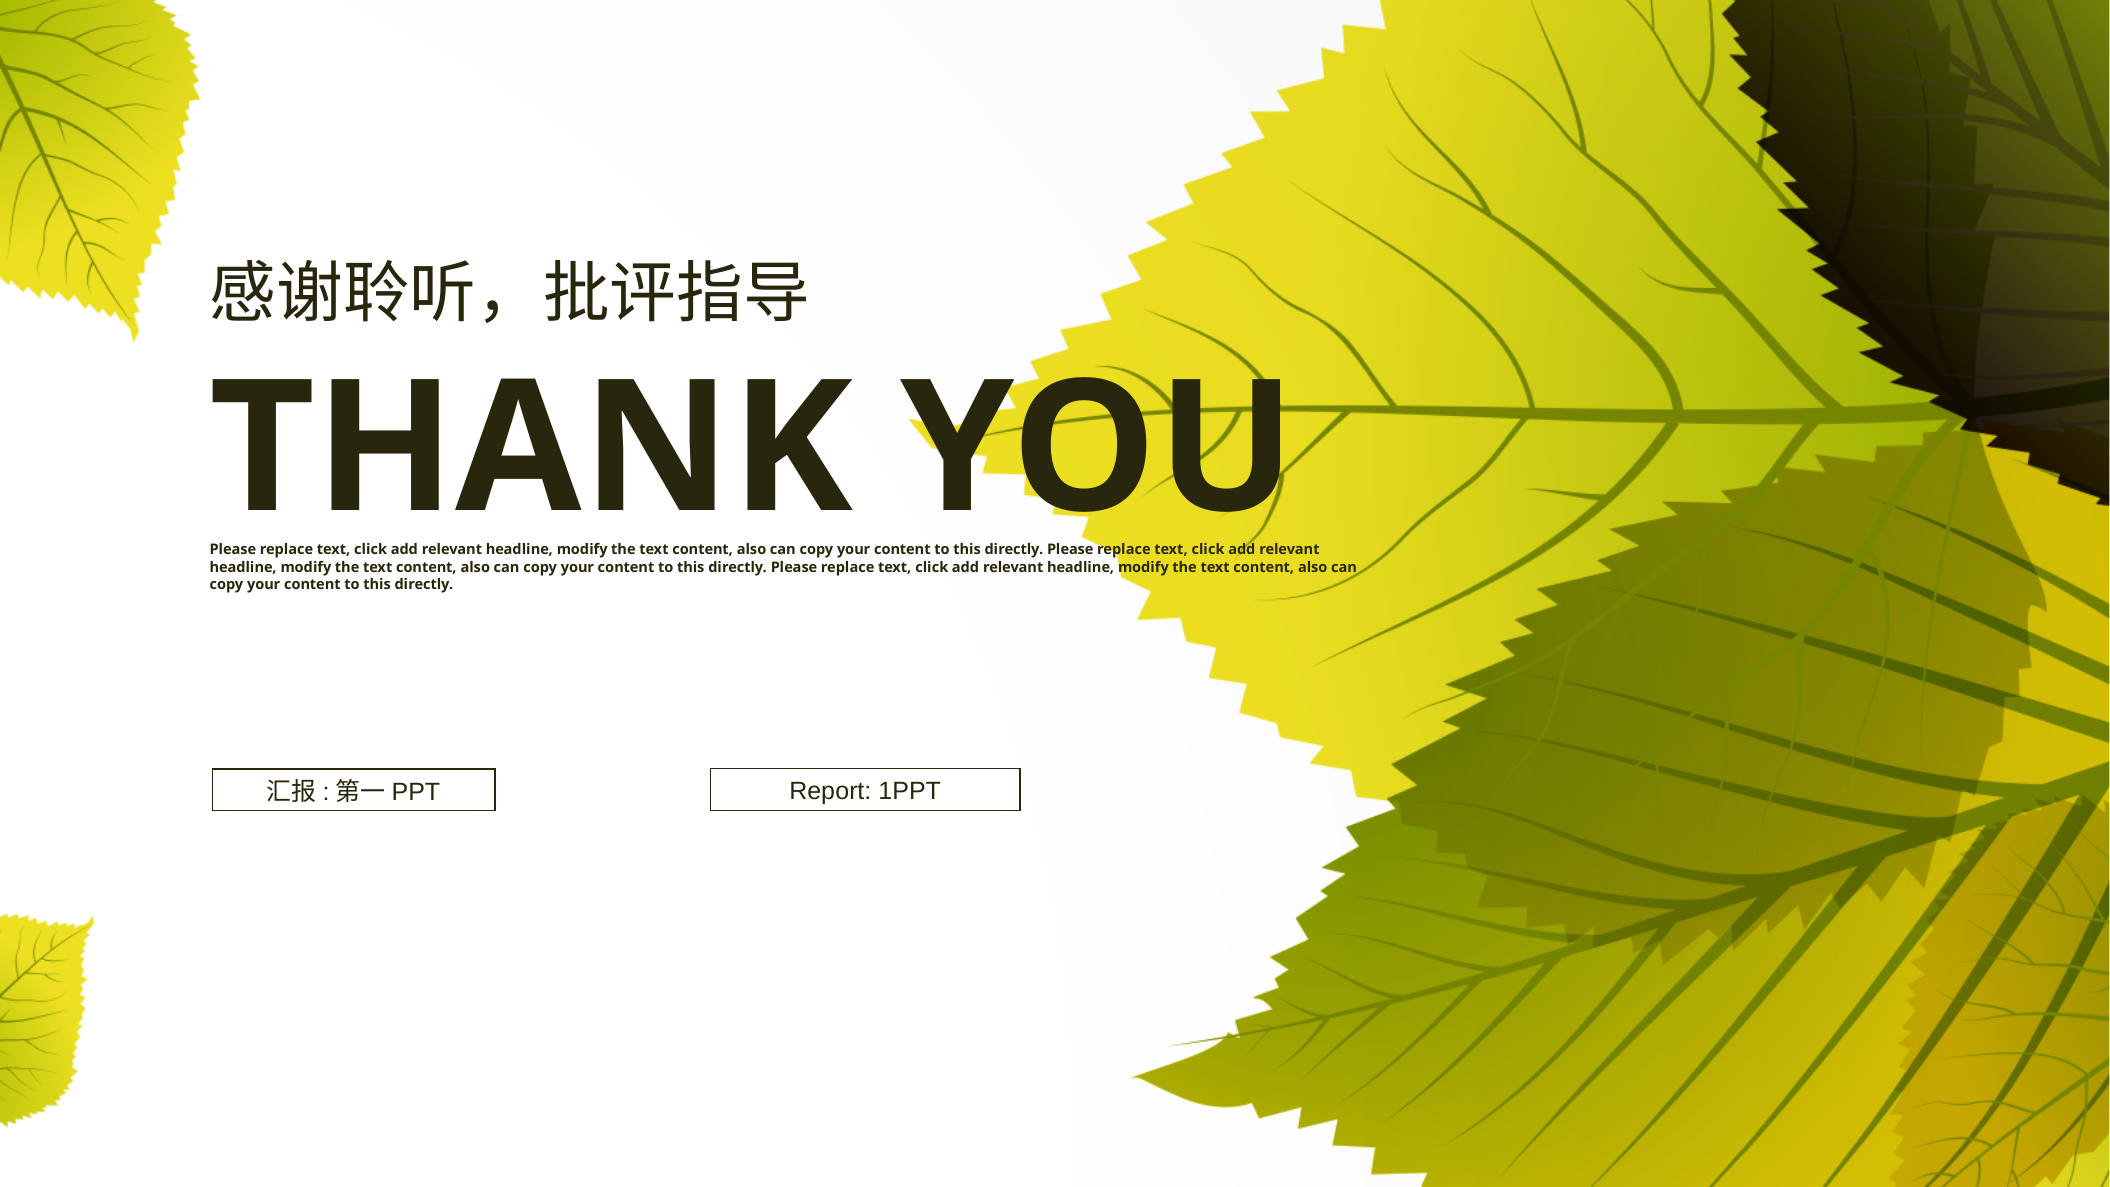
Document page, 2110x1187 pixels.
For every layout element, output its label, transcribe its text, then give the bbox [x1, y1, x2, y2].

text_box 感谢聆听，批评指导 [209, 249, 1472, 330]
text_box Please replace text, click add relevant headline, modify the text content, also can copy your content to this directly. Please replace text, click add relevant headline, modify the text content, also can copy your content to this directly. Please replace text, click add relevant headline, modify the text content, also can copy your content to this directly. [209, 540, 1380, 593]
text_box THANK YOU [209, 327, 1675, 548]
text_box Report: 1PPT [710, 768, 1020, 811]
text_box [0, 0, 2110, 1187]
text_box 汇报:第一PPT [212, 769, 495, 811]
